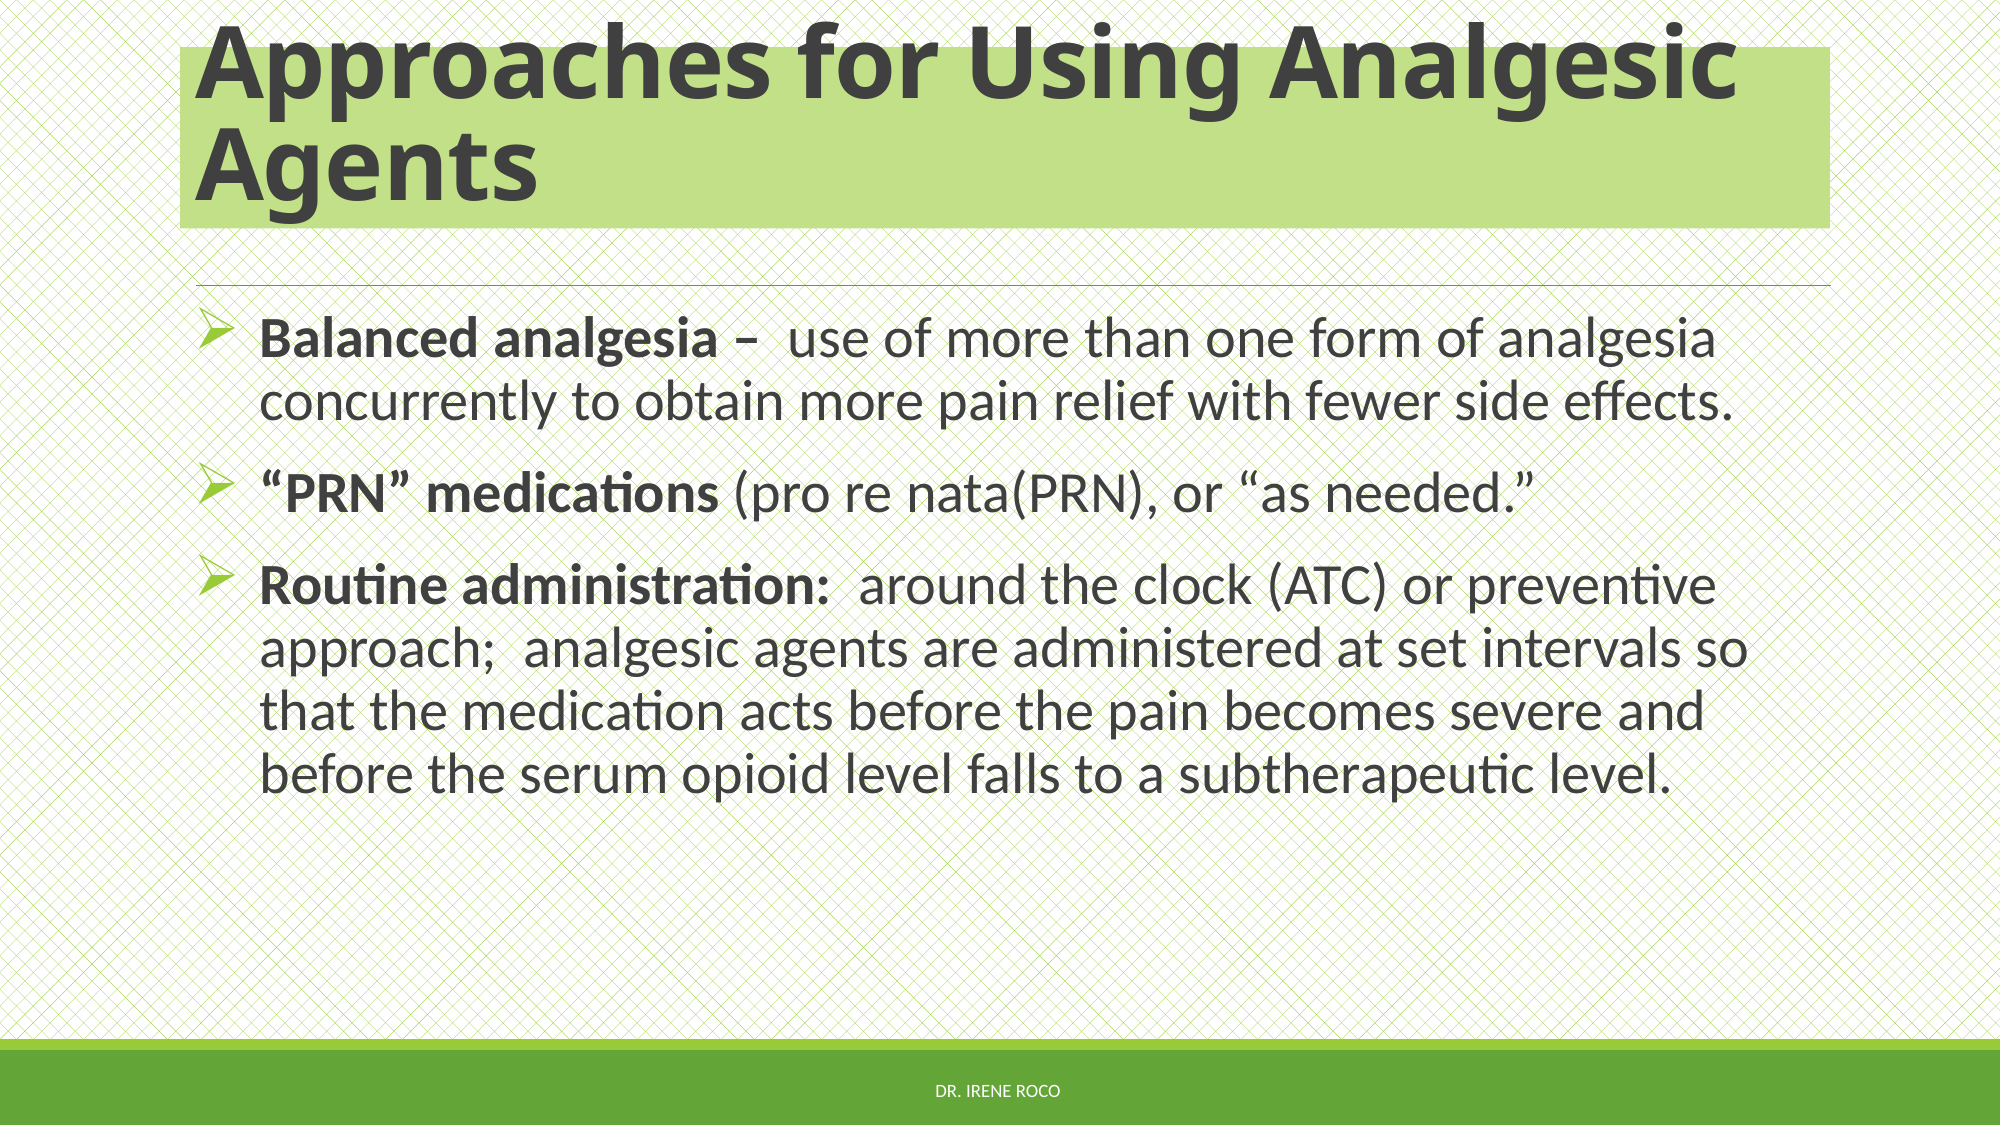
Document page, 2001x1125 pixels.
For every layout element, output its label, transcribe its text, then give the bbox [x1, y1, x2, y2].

footer Dr. Irene Roco [604, 1059, 1396, 1120]
list Balanced analgesia – use of more than one form of analgesia concurrently to obtain more pain relief with fewer side effects. “PRN” medications (pro re nata(PRN), or “as needed.” Routine administration: around the clock (ATC) or preventive approach; analgesic agents are administered at set intervals so that the medication acts before the pain becomes severe and before the serum opioid level falls to a subtherapeutic level. [175, 299, 1826, 989]
title Approaches for Using Analgesic Agents [180, 47, 1830, 229]
